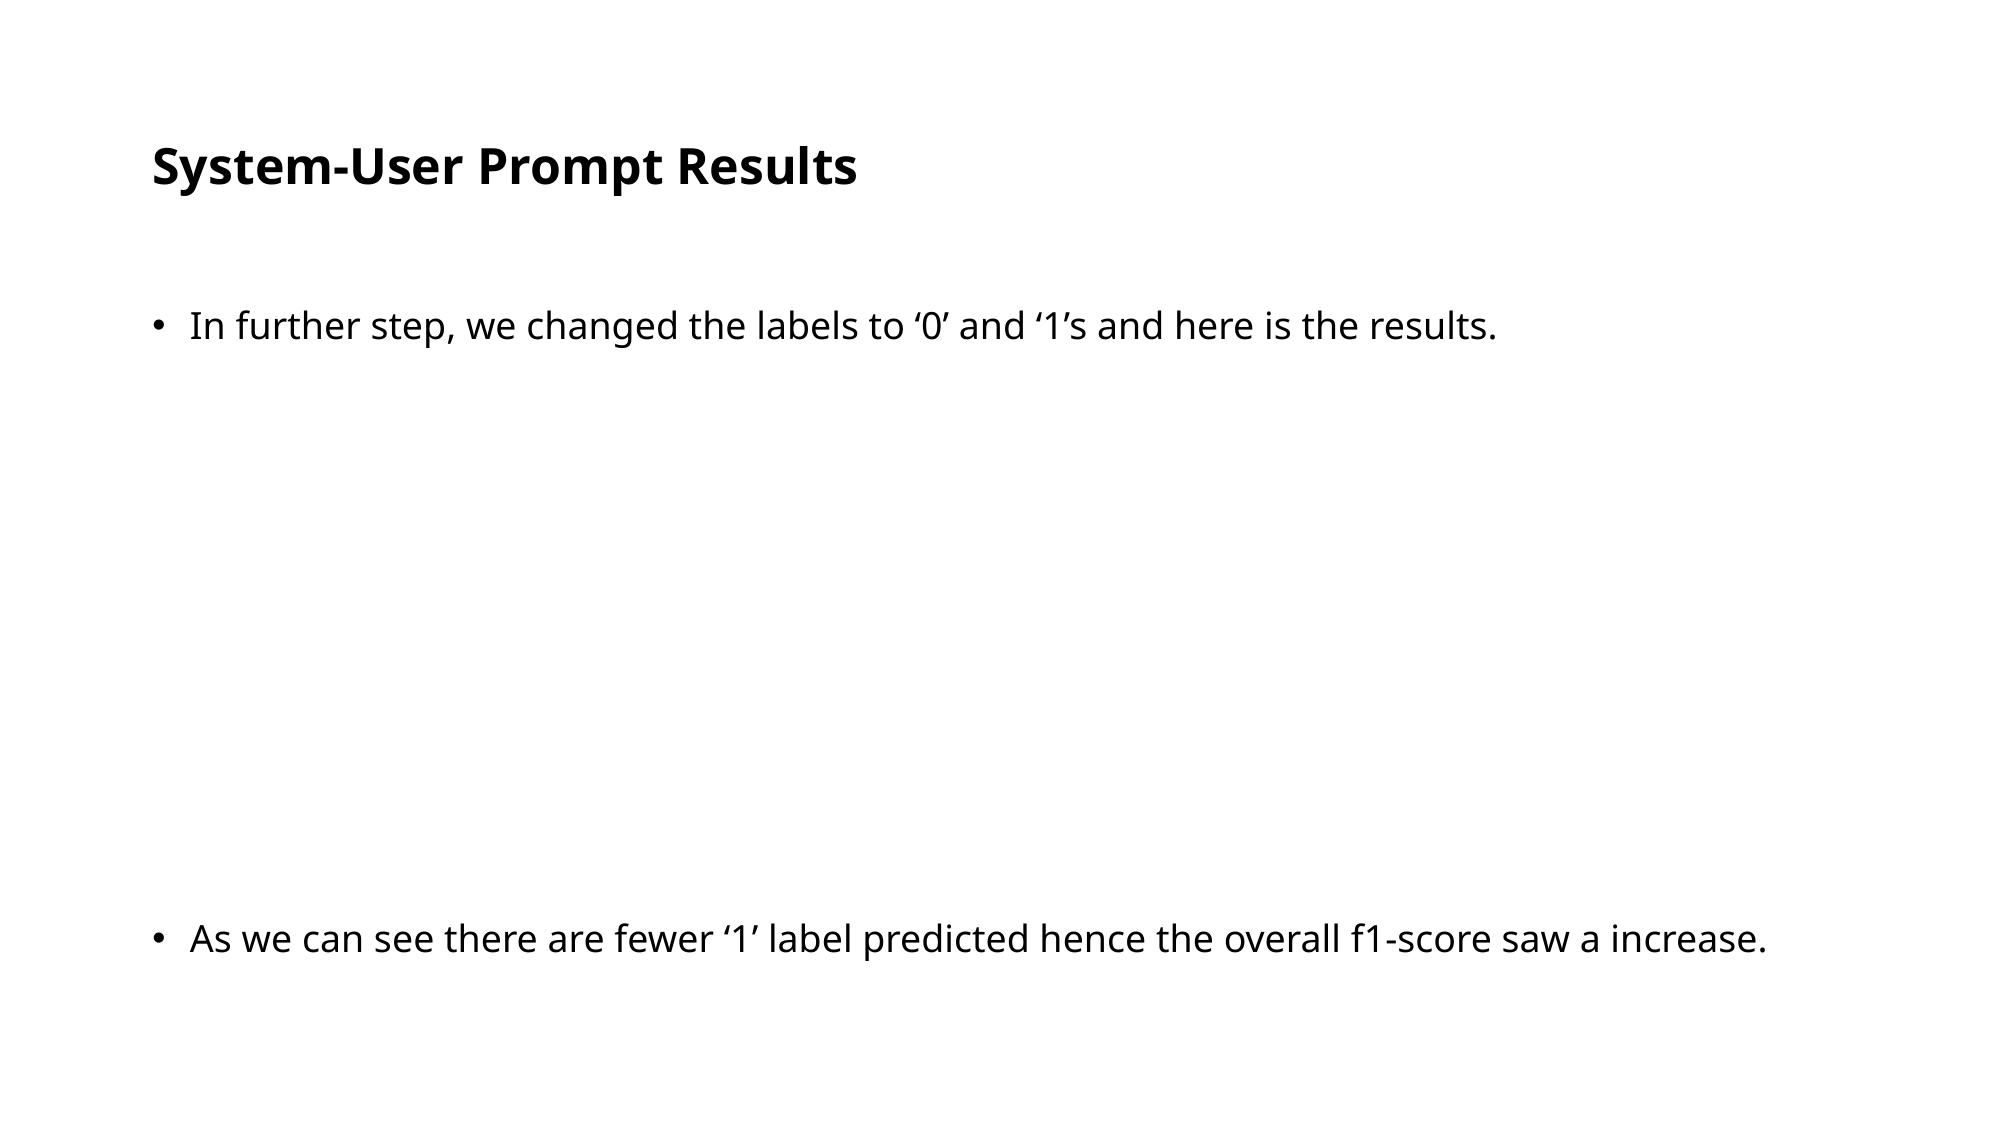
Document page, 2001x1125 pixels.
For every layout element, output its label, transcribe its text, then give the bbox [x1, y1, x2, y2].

title System-User Prompt Results [137, 59, 1863, 278]
list In further step, we changed the labels to ‘0’ and ‘1’s and here is the results. As we can see there are fewer ‘1’ label predicted hence the overall f1-score saw a increase. [137, 299, 1863, 1014]
